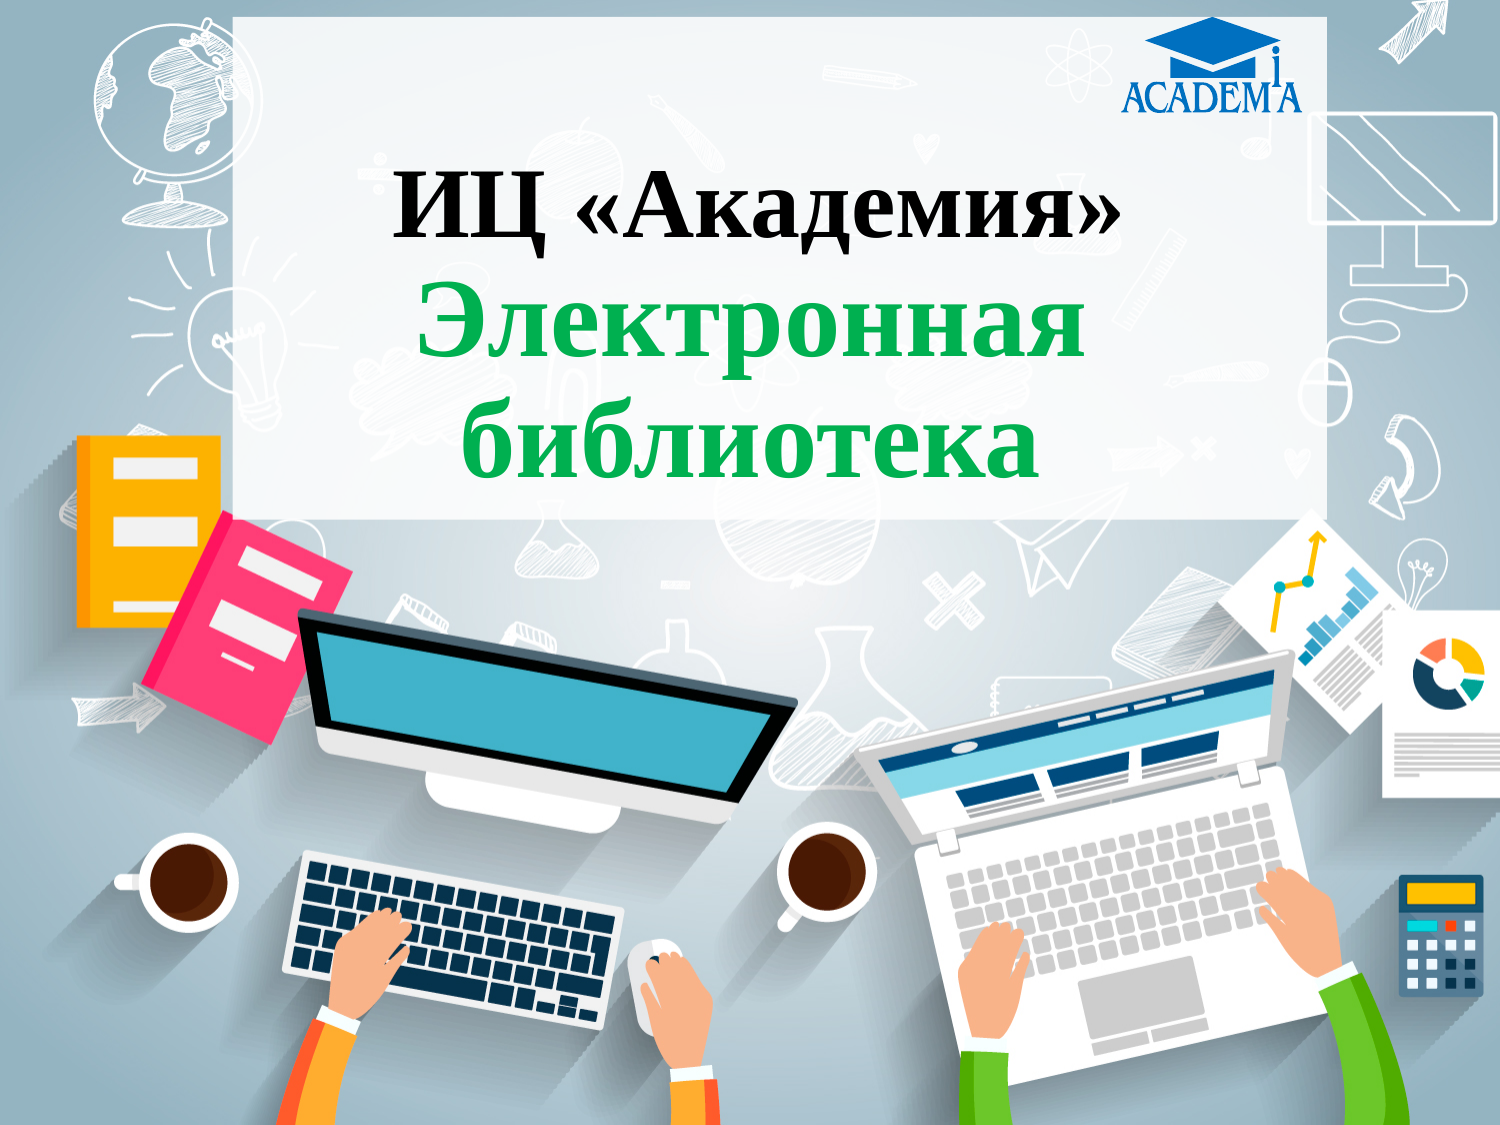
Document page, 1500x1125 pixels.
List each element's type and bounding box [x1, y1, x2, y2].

picture [0, 0, 1500, 1125]
text_box [1121, 16, 1303, 114]
